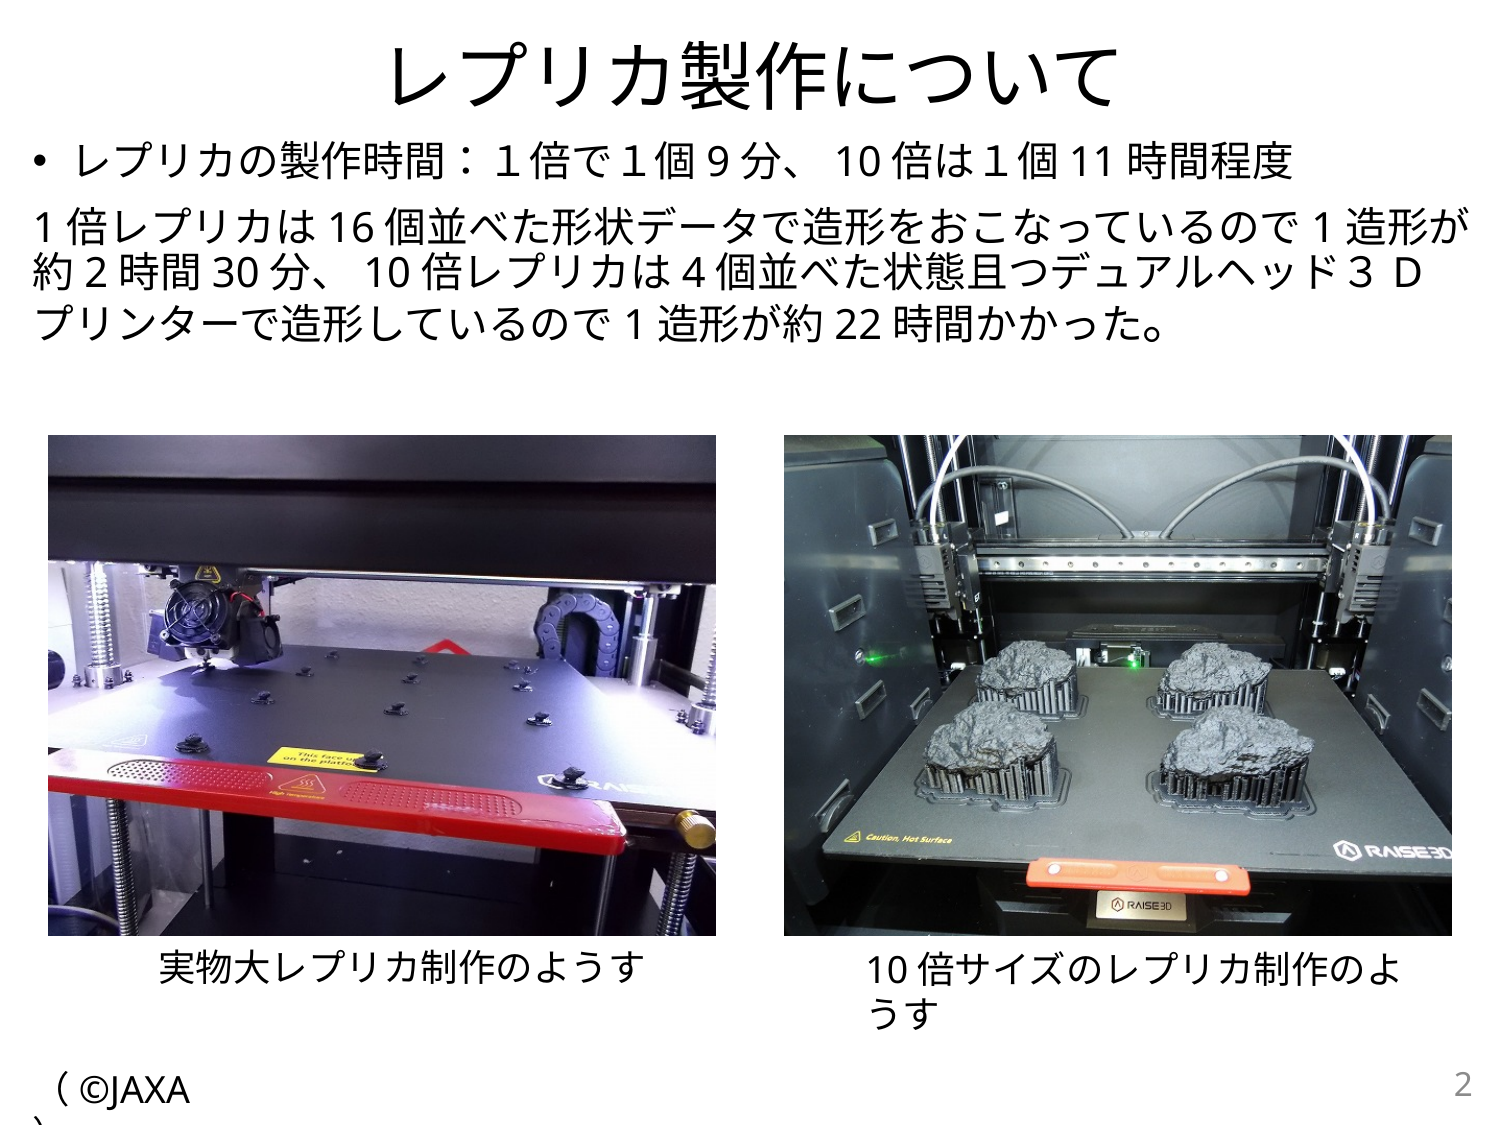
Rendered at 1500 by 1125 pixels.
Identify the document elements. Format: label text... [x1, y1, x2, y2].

picture [48, 435, 716, 936]
title レプリカ製作について [17, 18, 1487, 132]
slide_number 2 [1150, 1055, 1489, 1116]
list レプリカの製作時間：１倍で１個9分、10倍は１個11時間程度 1倍レプリカは16個並べた形状データで造形をおこなっているので1造形が約2時間30分、10倍レプリカは4個並べた状態且つデュアルヘッド３Dプリンターで造形しているので1造形が約22時間かかった。 [17, 132, 1487, 374]
text_box 10倍サイズのレプリカ制作のようす [850, 938, 1431, 1044]
picture [784, 435, 1452, 936]
text_box （©JAXA） [17, 1059, 240, 1125]
text_box 実物大レプリカ制作のようす [143, 936, 676, 997]
